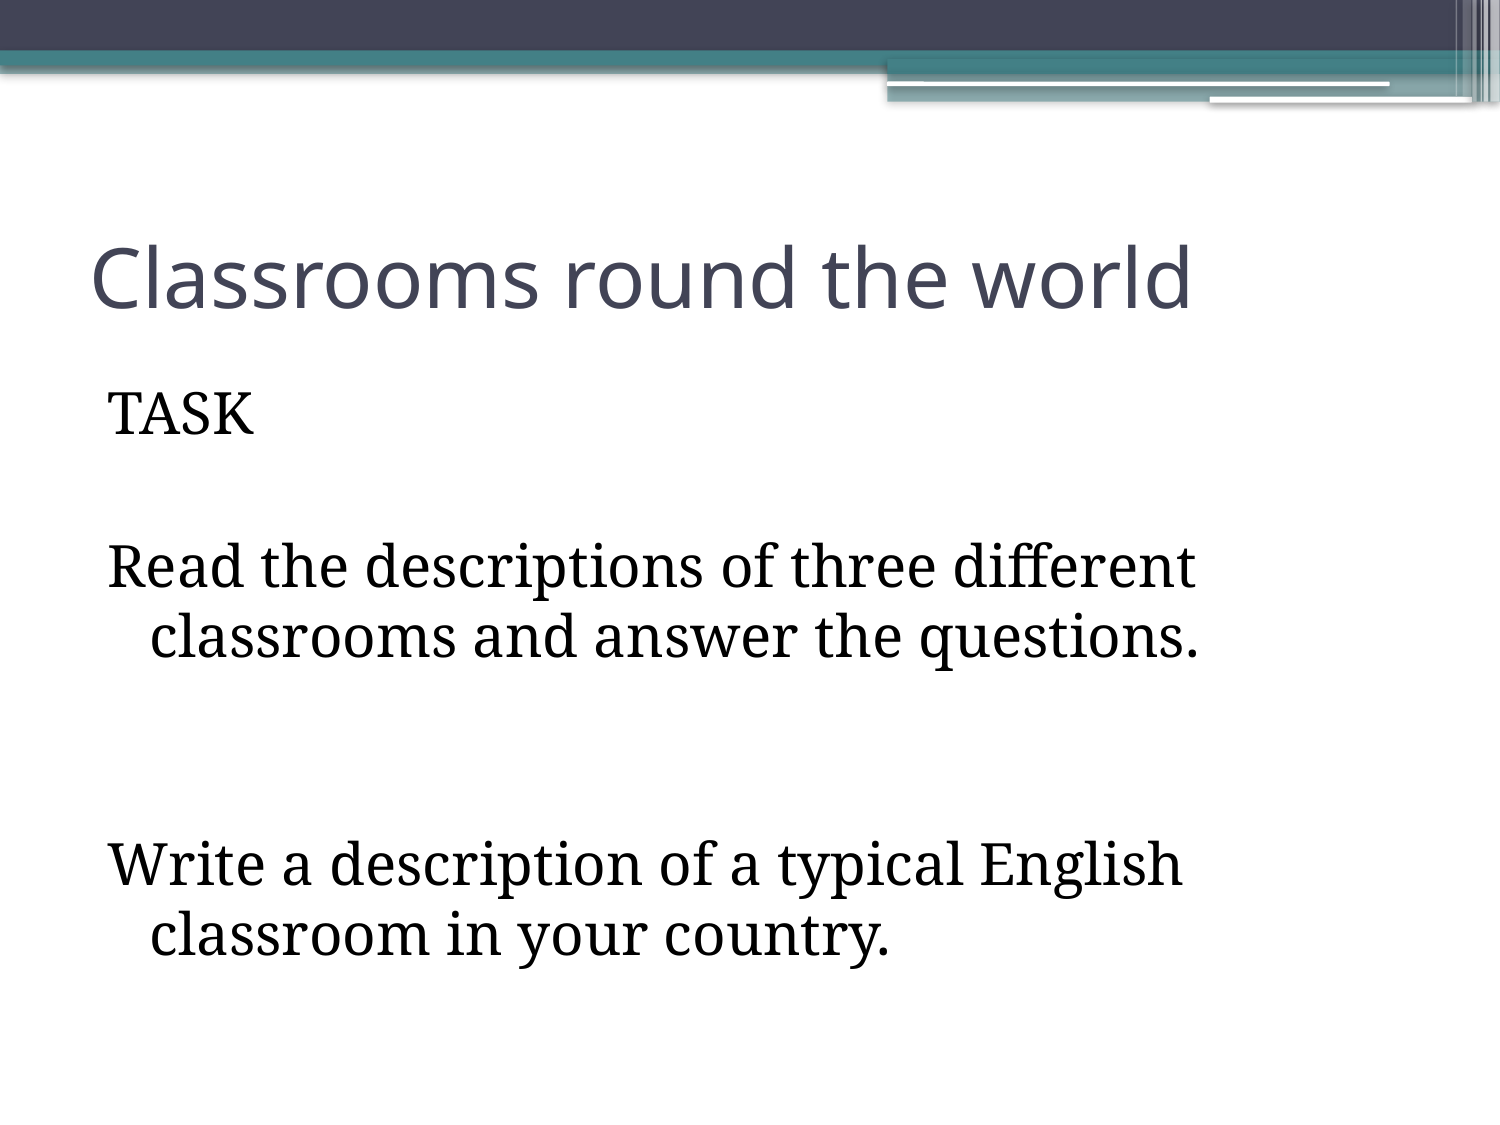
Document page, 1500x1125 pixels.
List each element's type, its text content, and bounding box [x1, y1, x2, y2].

list TASK Read the descriptions of three different classrooms and answer the questions. Write a description of a typical English classroom in your country. [75, 368, 1425, 1079]
title Classrooms round the world [75, 187, 1425, 363]
